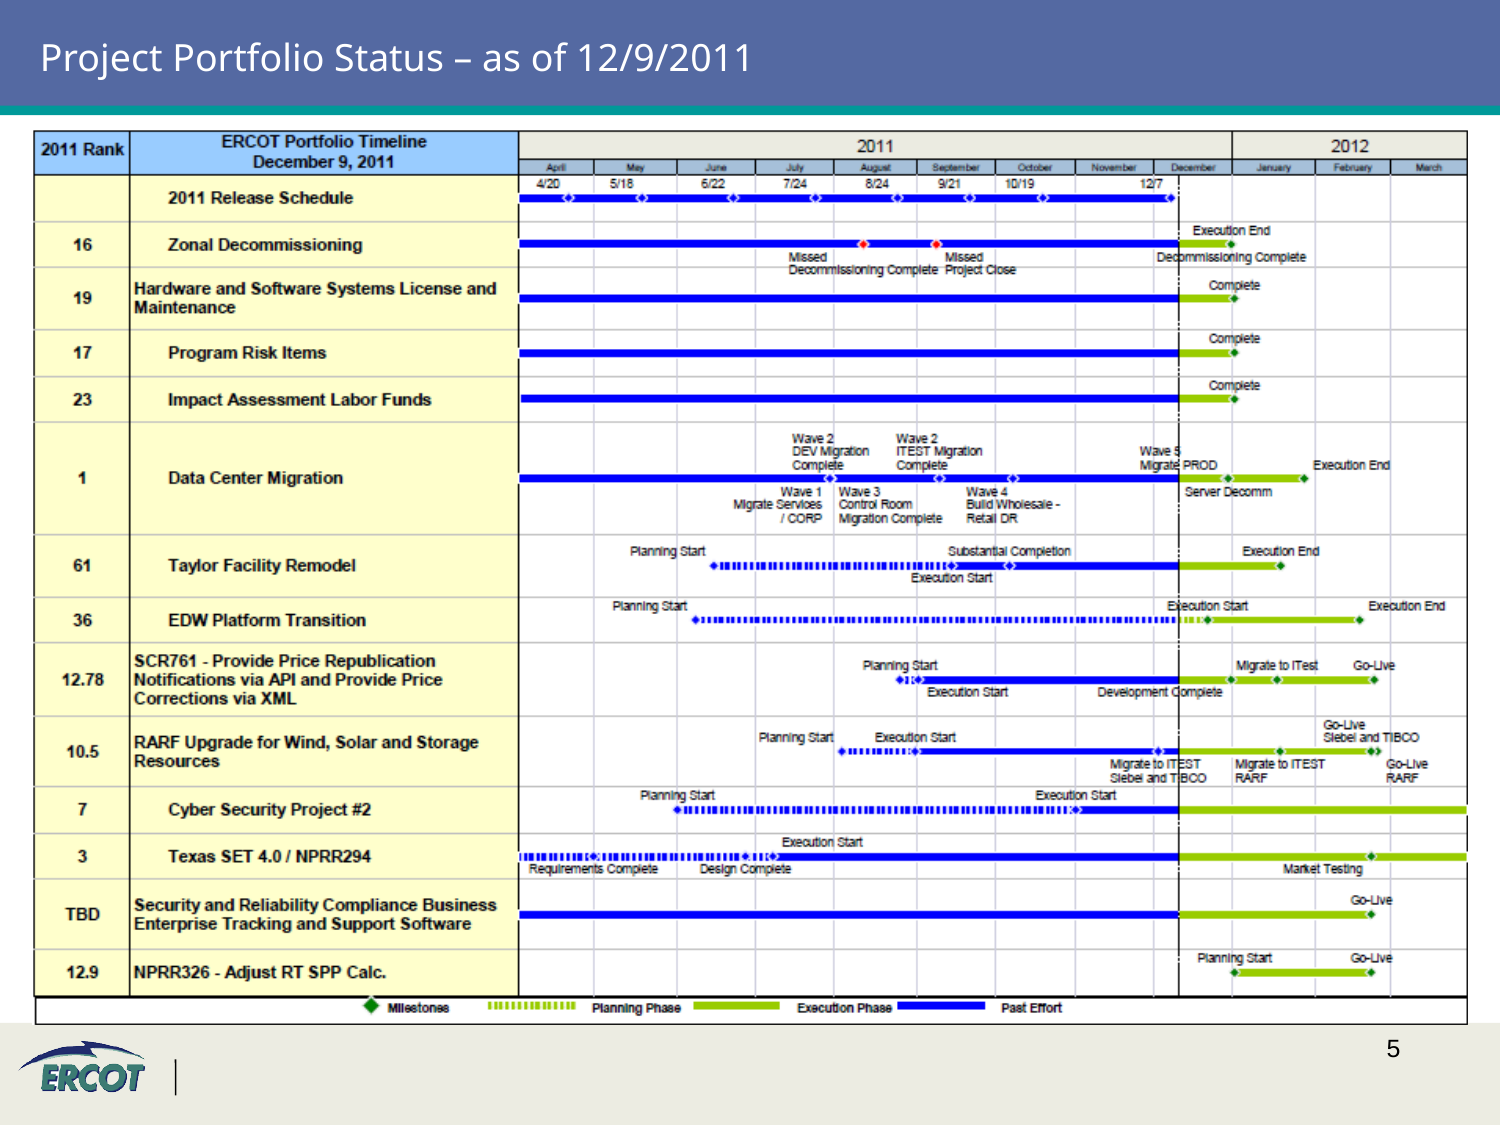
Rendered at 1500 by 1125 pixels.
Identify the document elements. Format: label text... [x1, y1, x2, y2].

picture [10, 1031, 151, 1111]
picture [31, 129, 1469, 1026]
title Project Portfolio Status – as of 12/9/2011 [24, 0, 1163, 113]
